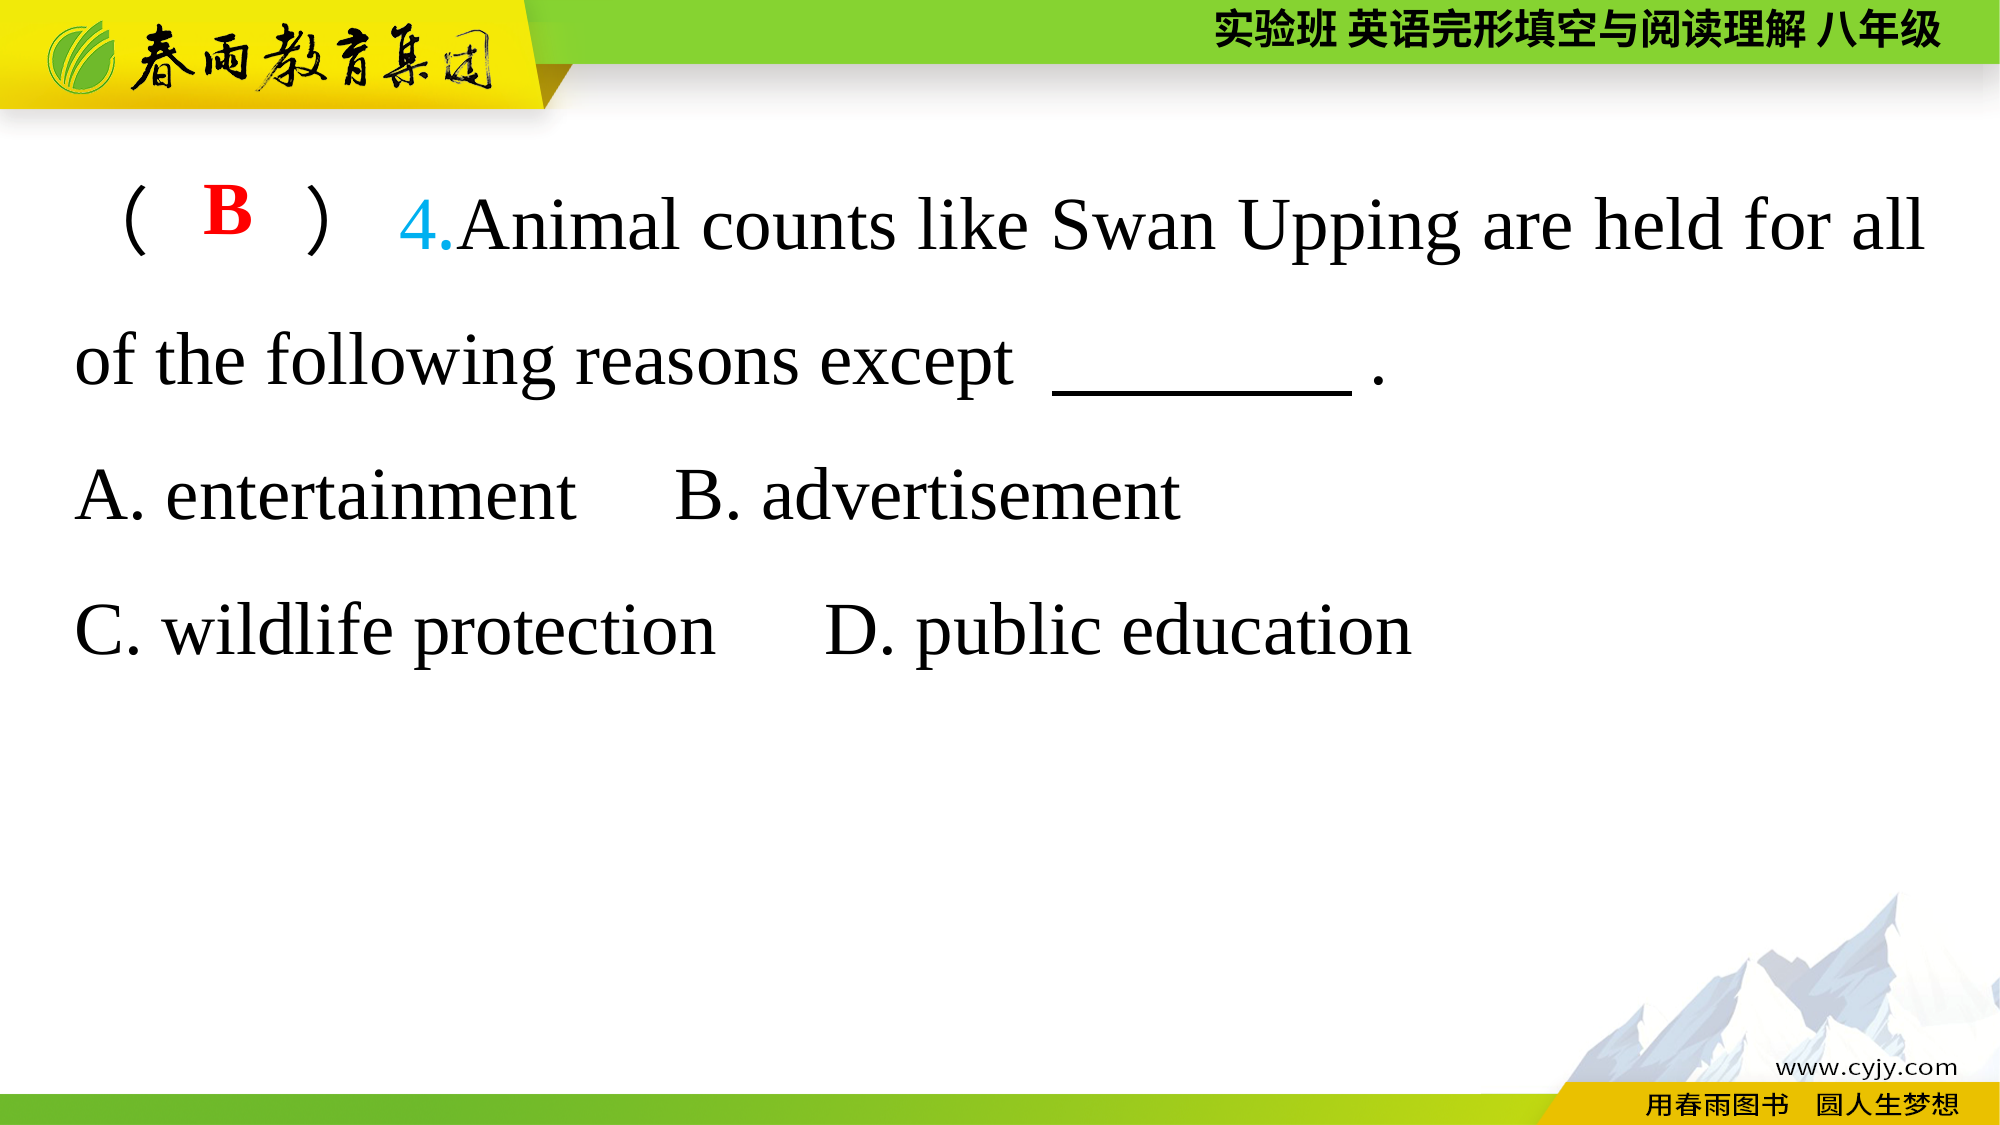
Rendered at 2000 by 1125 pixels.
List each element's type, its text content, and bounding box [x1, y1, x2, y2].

text_box B [188, 151, 269, 257]
list （ ）4.Animal counts like Swan Upping are held for all of the following reasons except . A. entertainment B. advertisement C. wildlife protection D. public education [59, 122, 1944, 683]
picture [0, 0, 2000, 1125]
